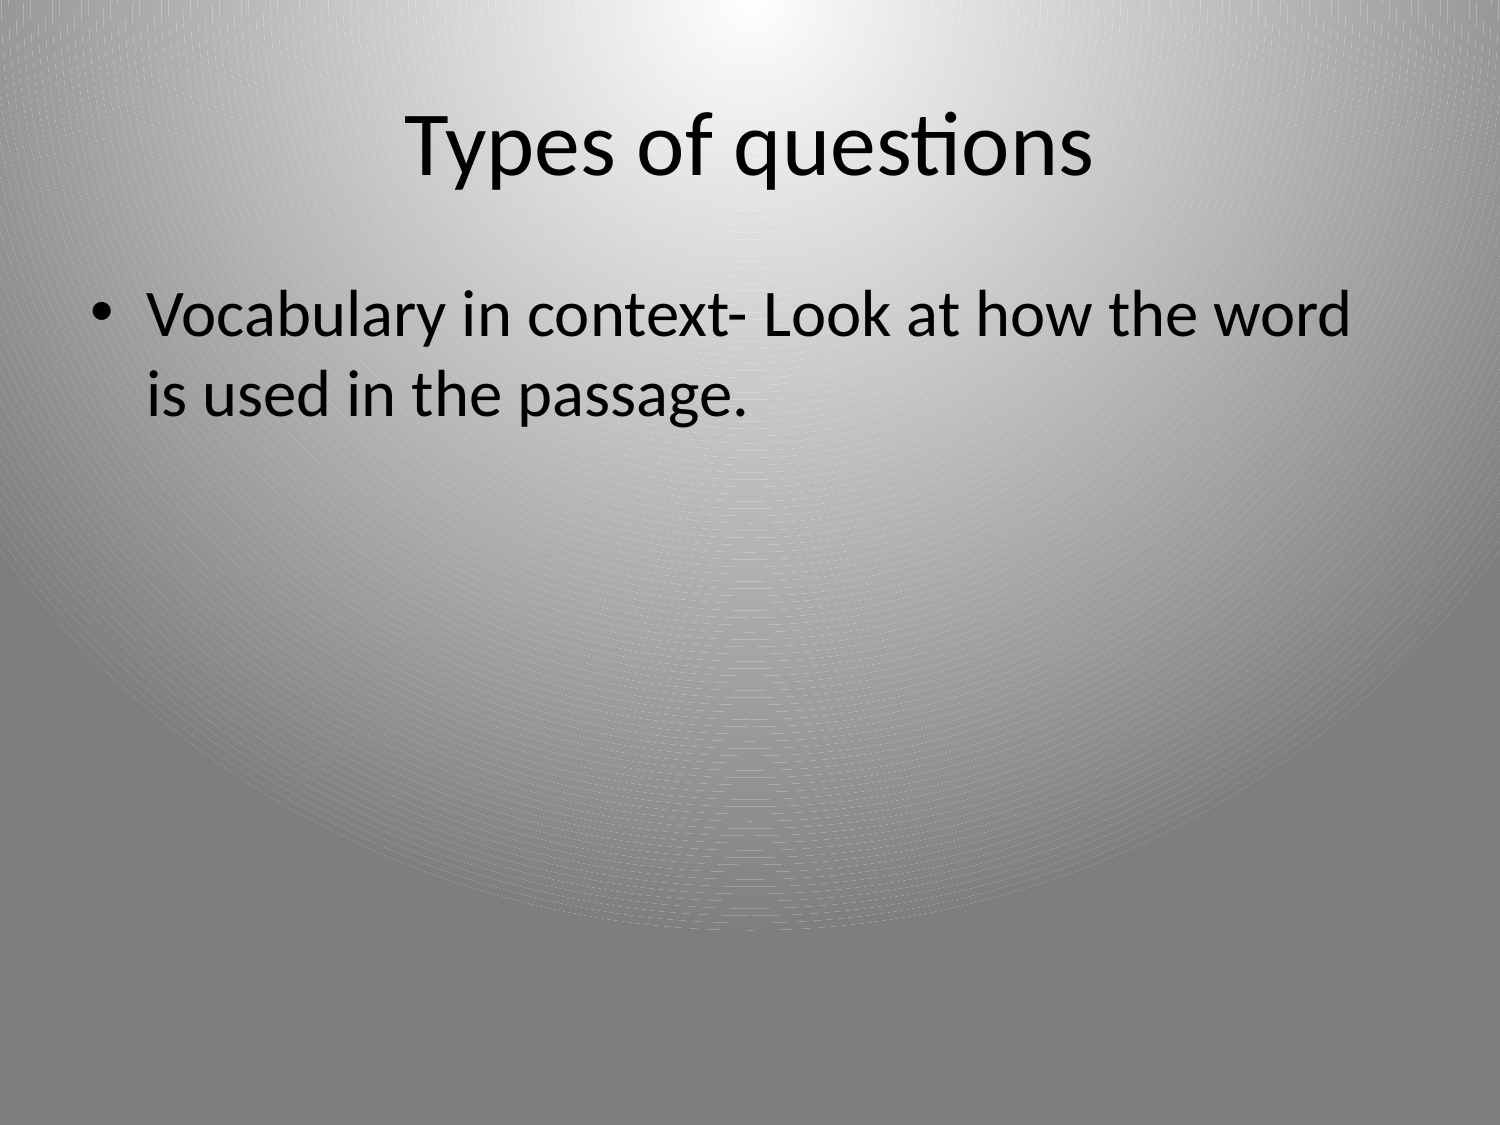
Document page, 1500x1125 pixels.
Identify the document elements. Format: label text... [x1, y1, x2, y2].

list Vocabulary in context- Look at how the word is used in the passage. [75, 262, 1425, 1005]
title Types of questions [75, 45, 1425, 233]
